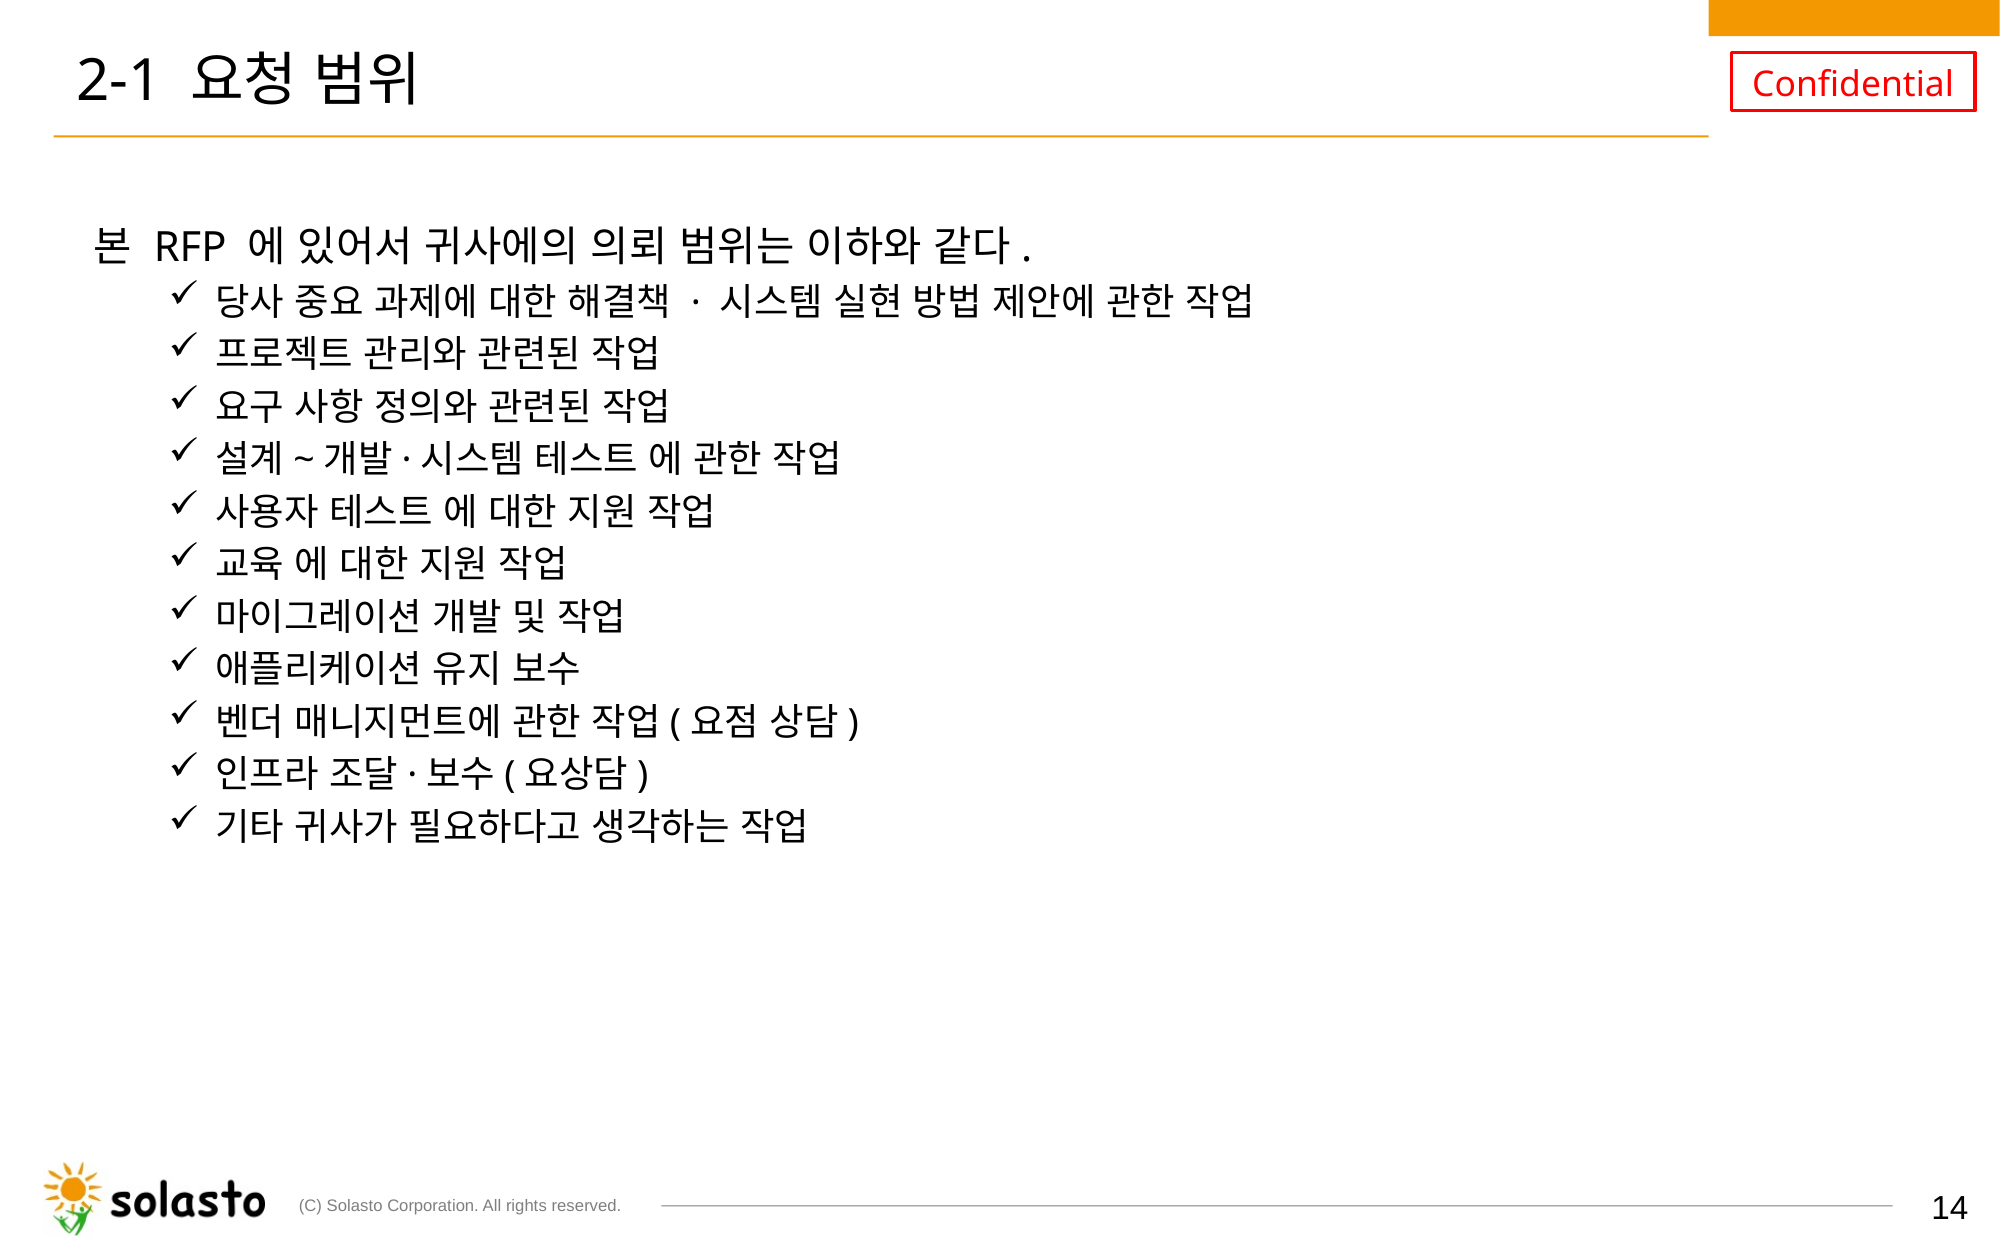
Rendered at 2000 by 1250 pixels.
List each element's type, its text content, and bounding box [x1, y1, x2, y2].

picture [43, 1161, 265, 1238]
text_box 본 RFP 에 있어서 귀사에의 의뢰 범위는 이하와 같다. 당사 중요 과제에 대한 해결책 · 시스템 실현 방법 제안에 관한 작업 프로젝트 관리와 관련된 작업 요구 사항 정의와 관련된 작업 설계~개발·시스템 테스트 에 관한 작업 사용자 테스트 에 대한 지원 작업 교육 에 대한 지원 작업 마이그레이션 개발 및 작업 애플리케이션 유지 보수 벤더 매니지먼트에 관한 작업(요점 상담) 인프라 조달·보수(요상담) 기타 귀사가 필요하다고 생각하는 작업 [78, 187, 1886, 1003]
title 2-1 요청 범위 [61, 34, 1709, 121]
